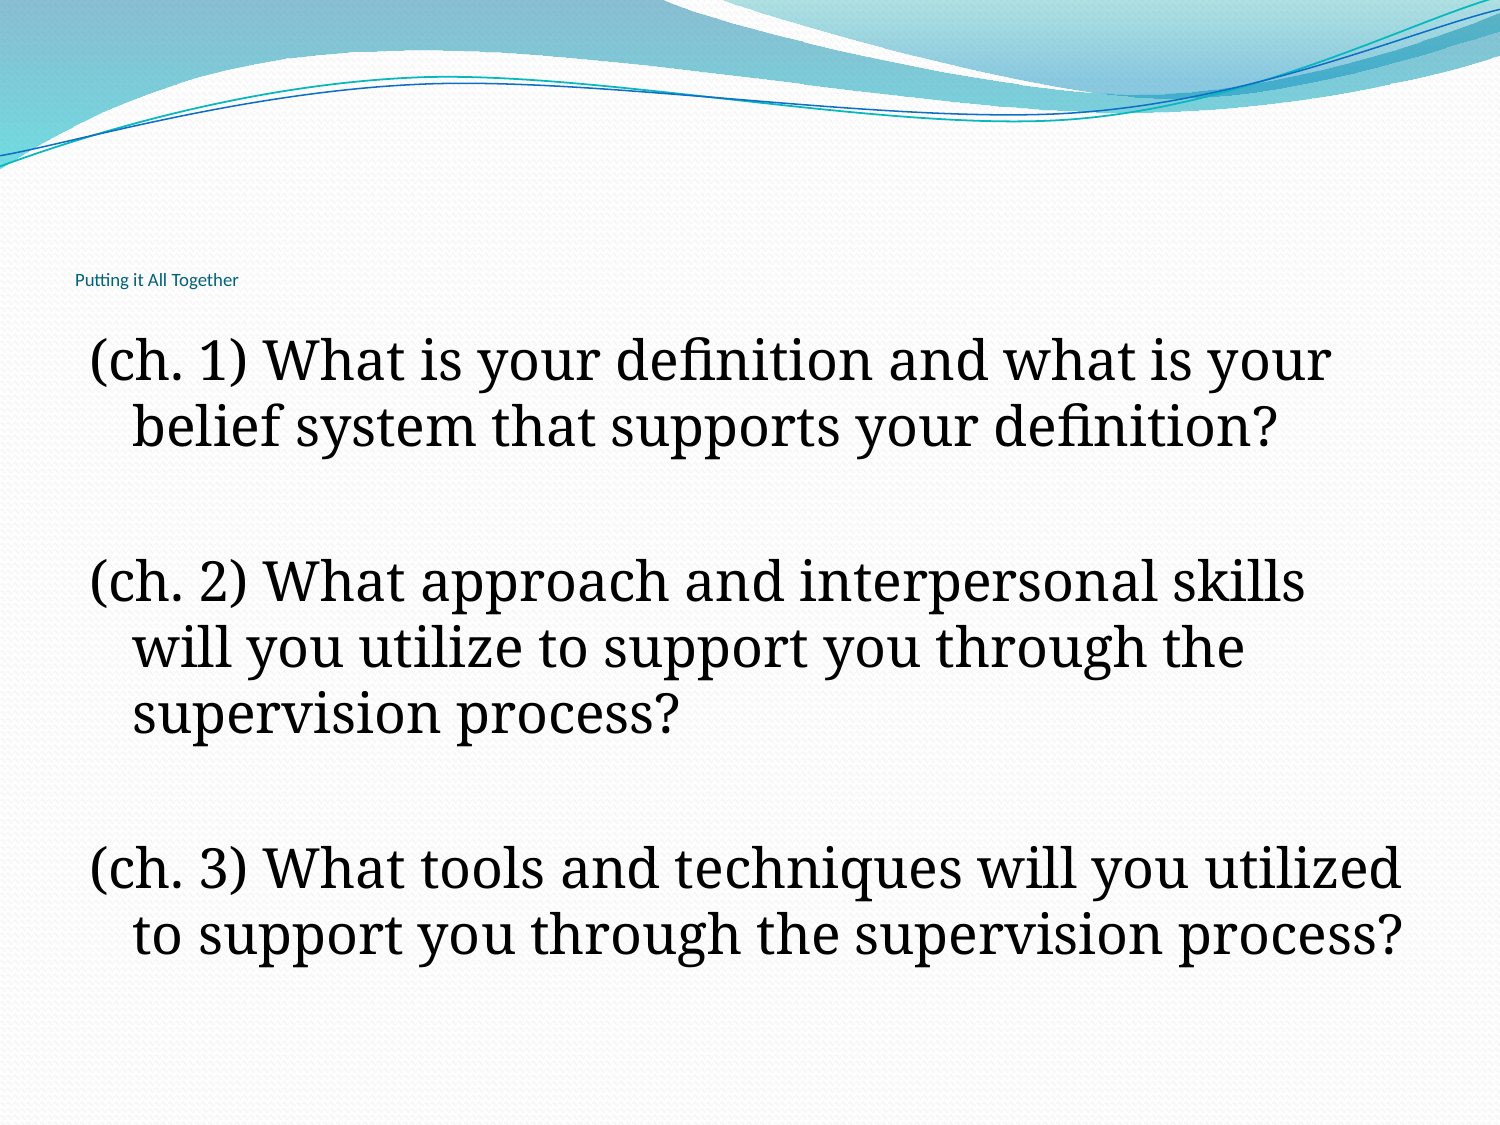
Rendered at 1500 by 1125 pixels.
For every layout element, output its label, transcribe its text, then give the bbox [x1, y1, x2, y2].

title Putting it All Together [75, 115, 1425, 313]
list (ch. 1) What is your definition and what is your belief system that supports your definition? (ch. 2) What approach and interpersonal skills will you utilize to support you through the supervision process? (ch. 3) What tools and techniques will you utilized to support you through the supervision process? [75, 317, 1425, 1038]
